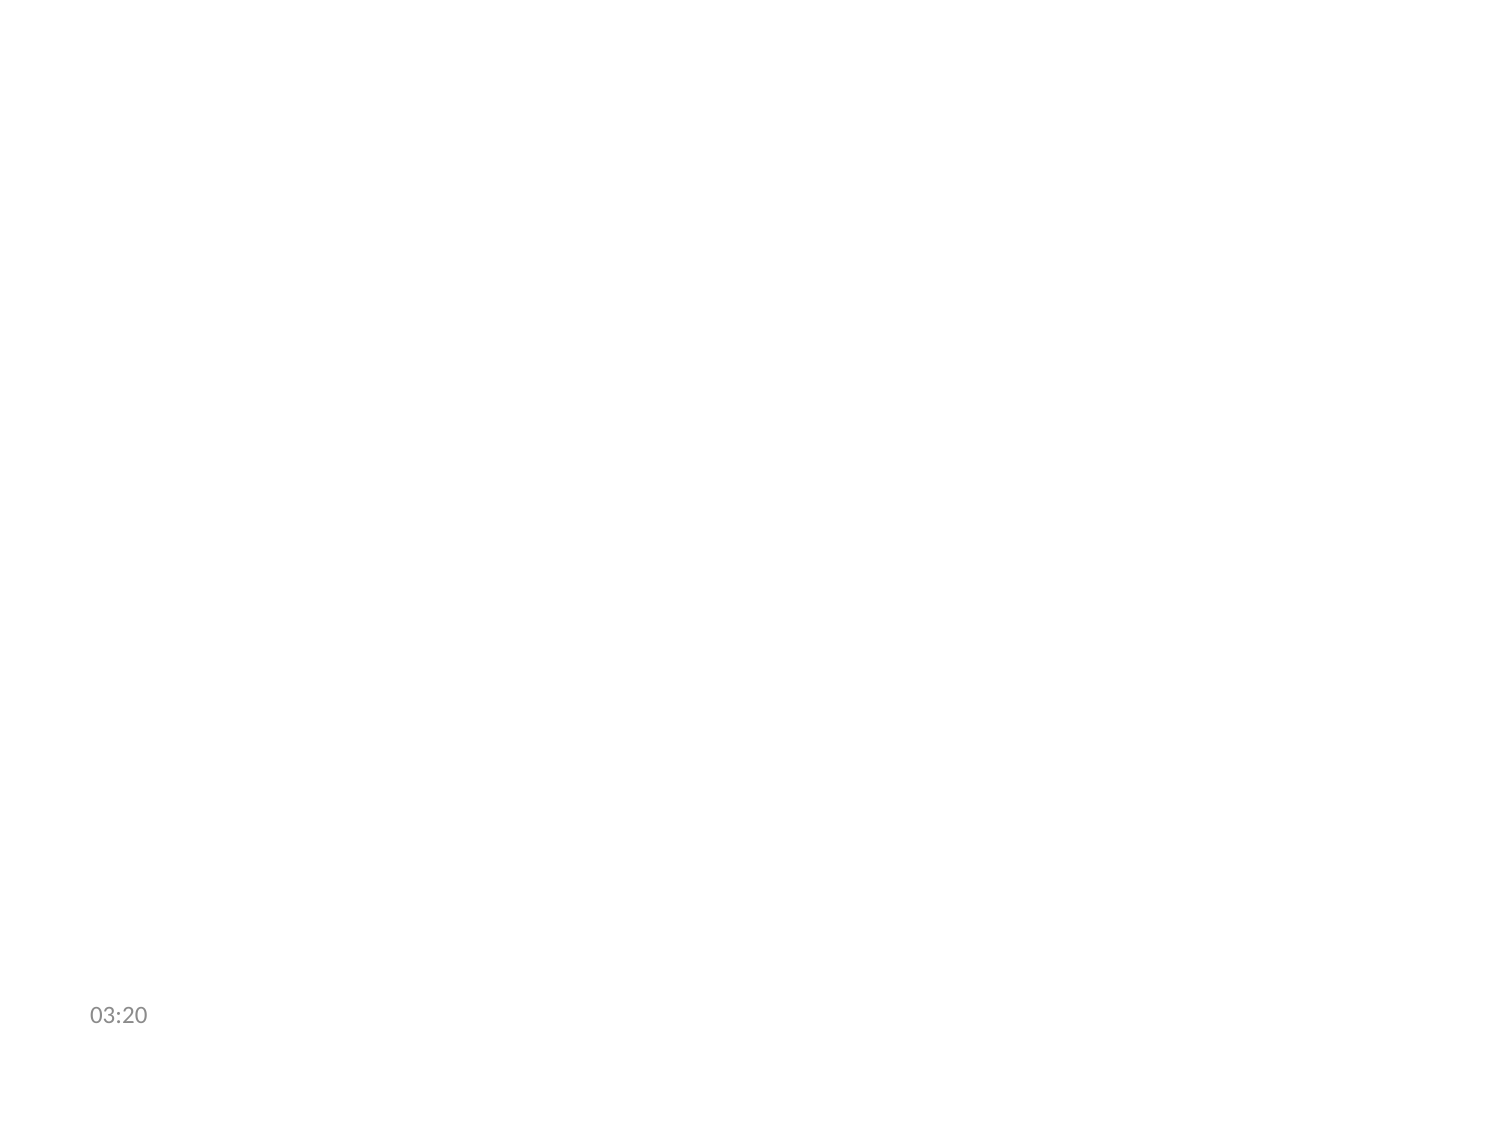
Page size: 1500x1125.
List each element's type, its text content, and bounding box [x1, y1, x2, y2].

text_box 15:35 [75, 983, 425, 1044]
